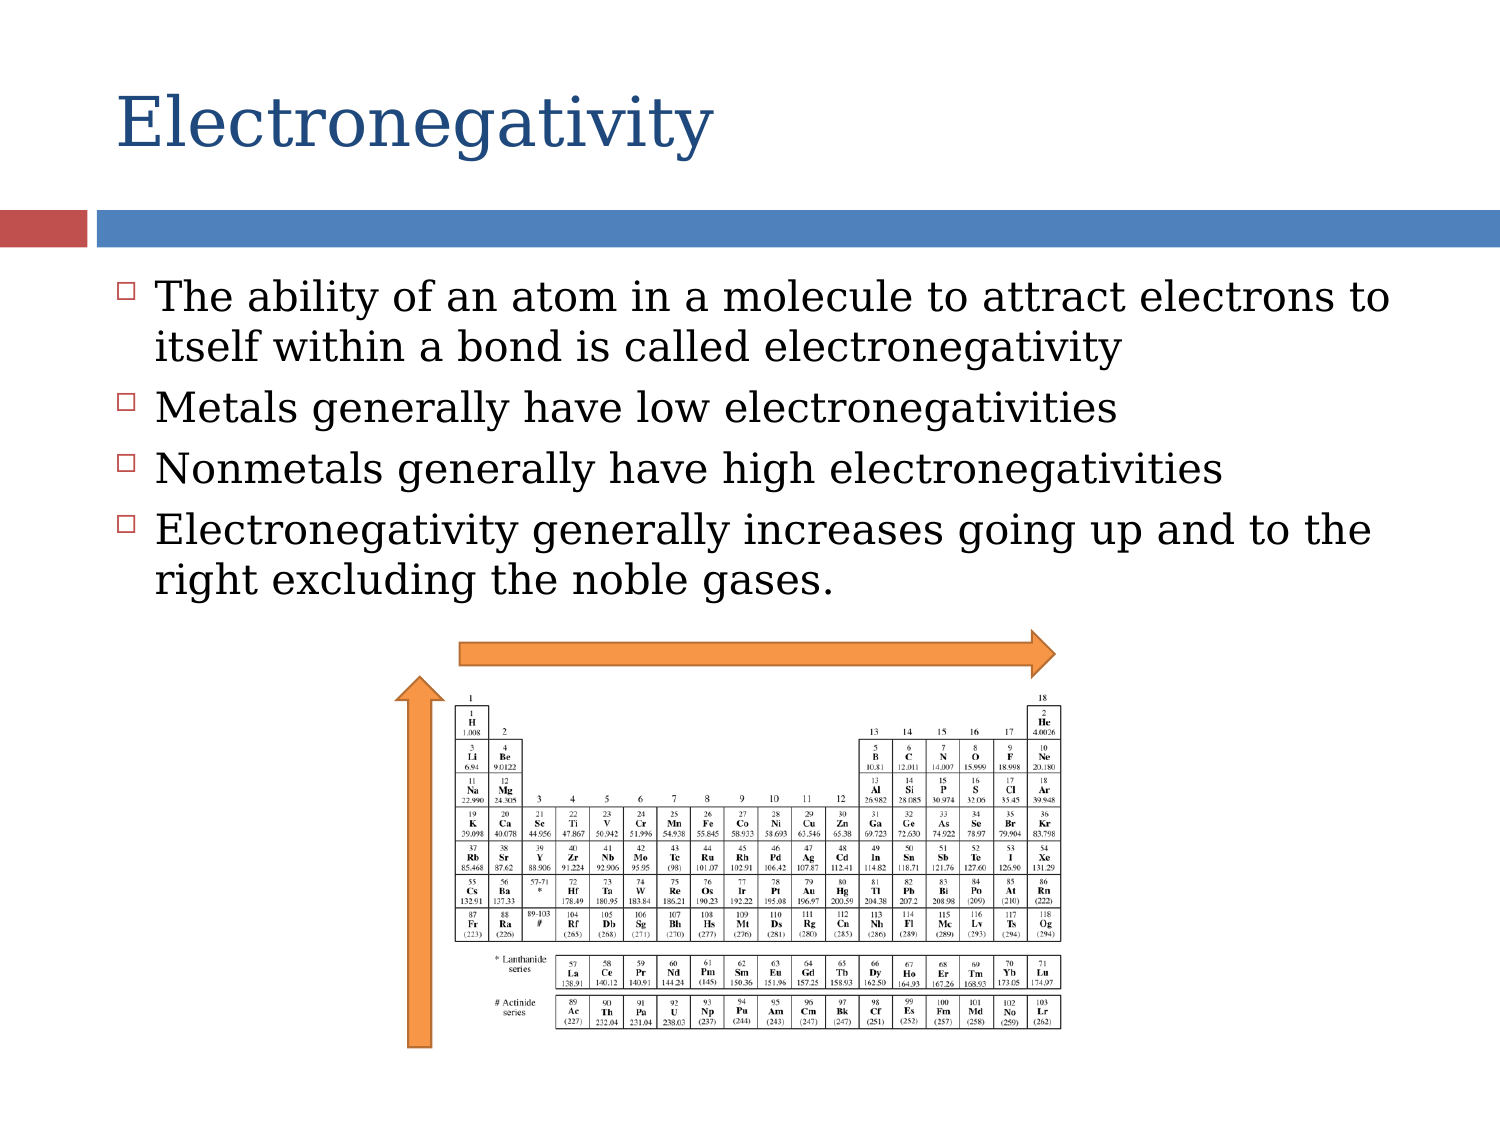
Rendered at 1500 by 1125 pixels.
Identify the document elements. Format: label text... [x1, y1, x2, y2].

list The ability of an atom in a molecule to attract electrons to itself within a bond is called electronegativity Metals generally have low electronegativities Nonmetals generally have high electronegativities Electronegativity generally increases going up and to the right excluding the noble gases. [100, 262, 1438, 1000]
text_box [396, 631, 1063, 1048]
title Electronegativity [100, 37, 1438, 200]
